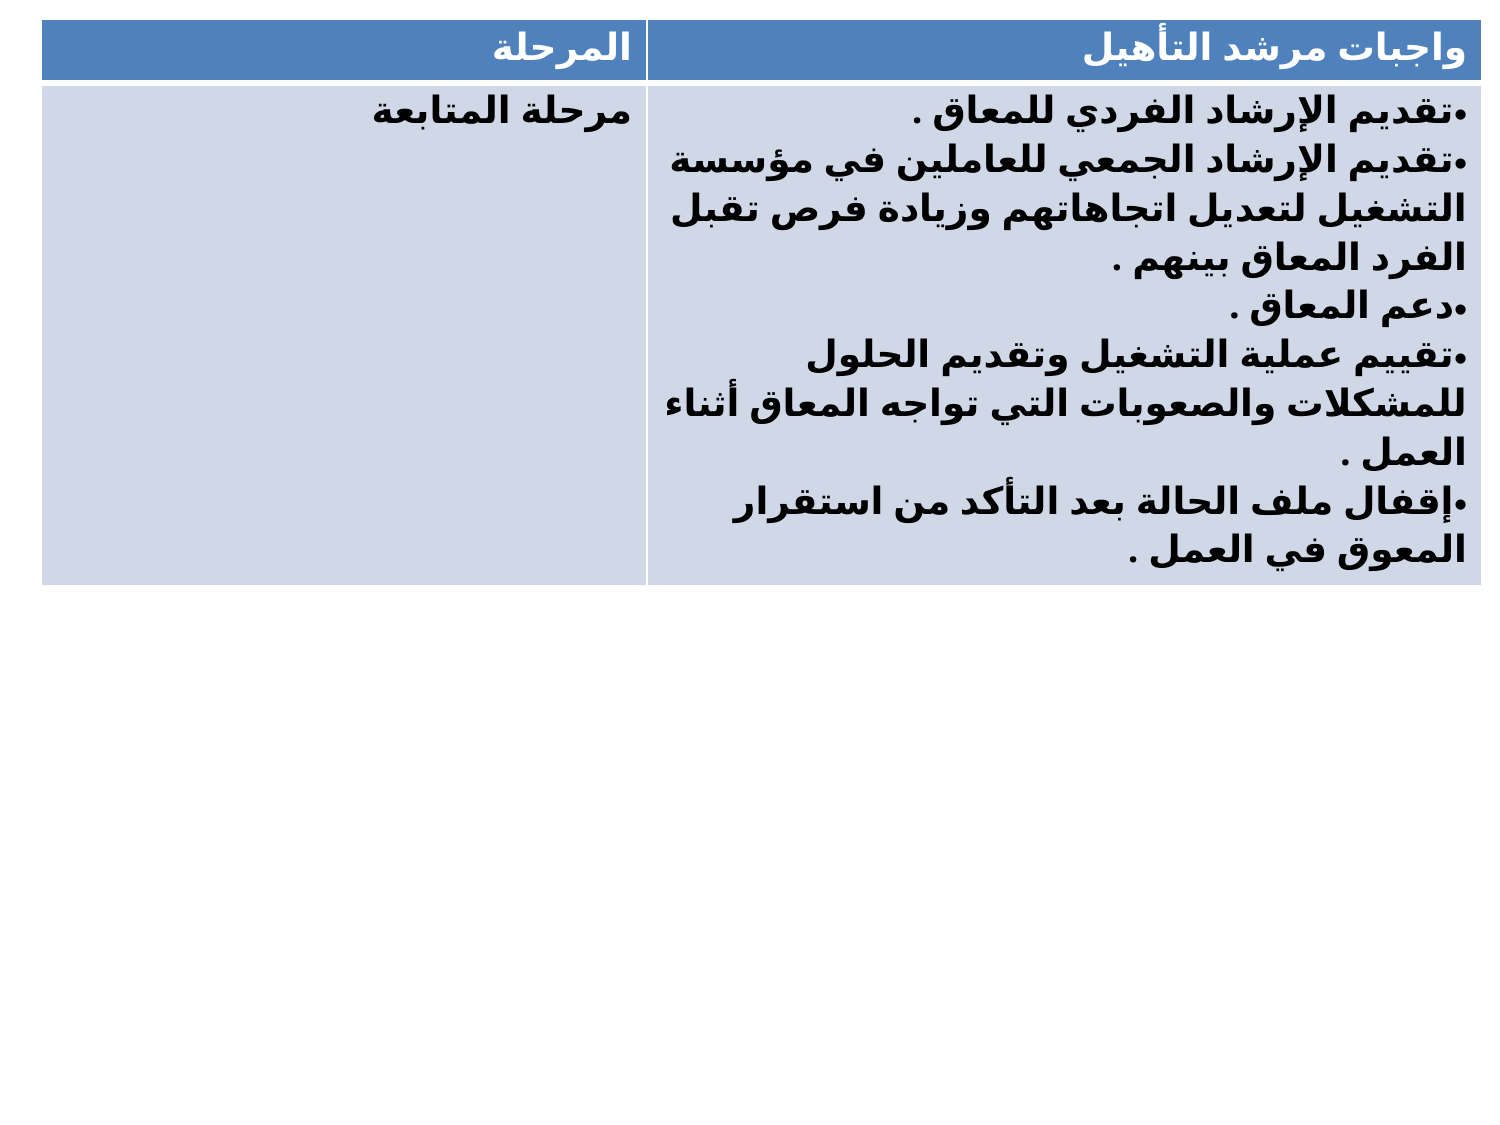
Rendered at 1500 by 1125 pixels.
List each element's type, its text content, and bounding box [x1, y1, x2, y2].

table_cell مرحلة المتابعة [42, 86, 646, 585]
table_cell تقديم الإرشاد الفردي للمعاق . تقديم الإرشاد الجمعي للعاملين في مؤسسة التشغيل لتعديل اتجاهاتهم وزيادة فرص تقبل الفرد المعاق بينهم . دعم المعاق . تقييم عملية التشغيل وتقديم الحلول للمشكلات والصعوبات التي تواجه المعاق أثناء العمل . إقفال ملف الحالة بعد التأكد من استقرار المعوق في العمل . [648, 86, 1481, 585]
table_header واجبات مرشد التأهيل [648, 20, 1481, 80]
table_header المرحلة [42, 20, 646, 80]
